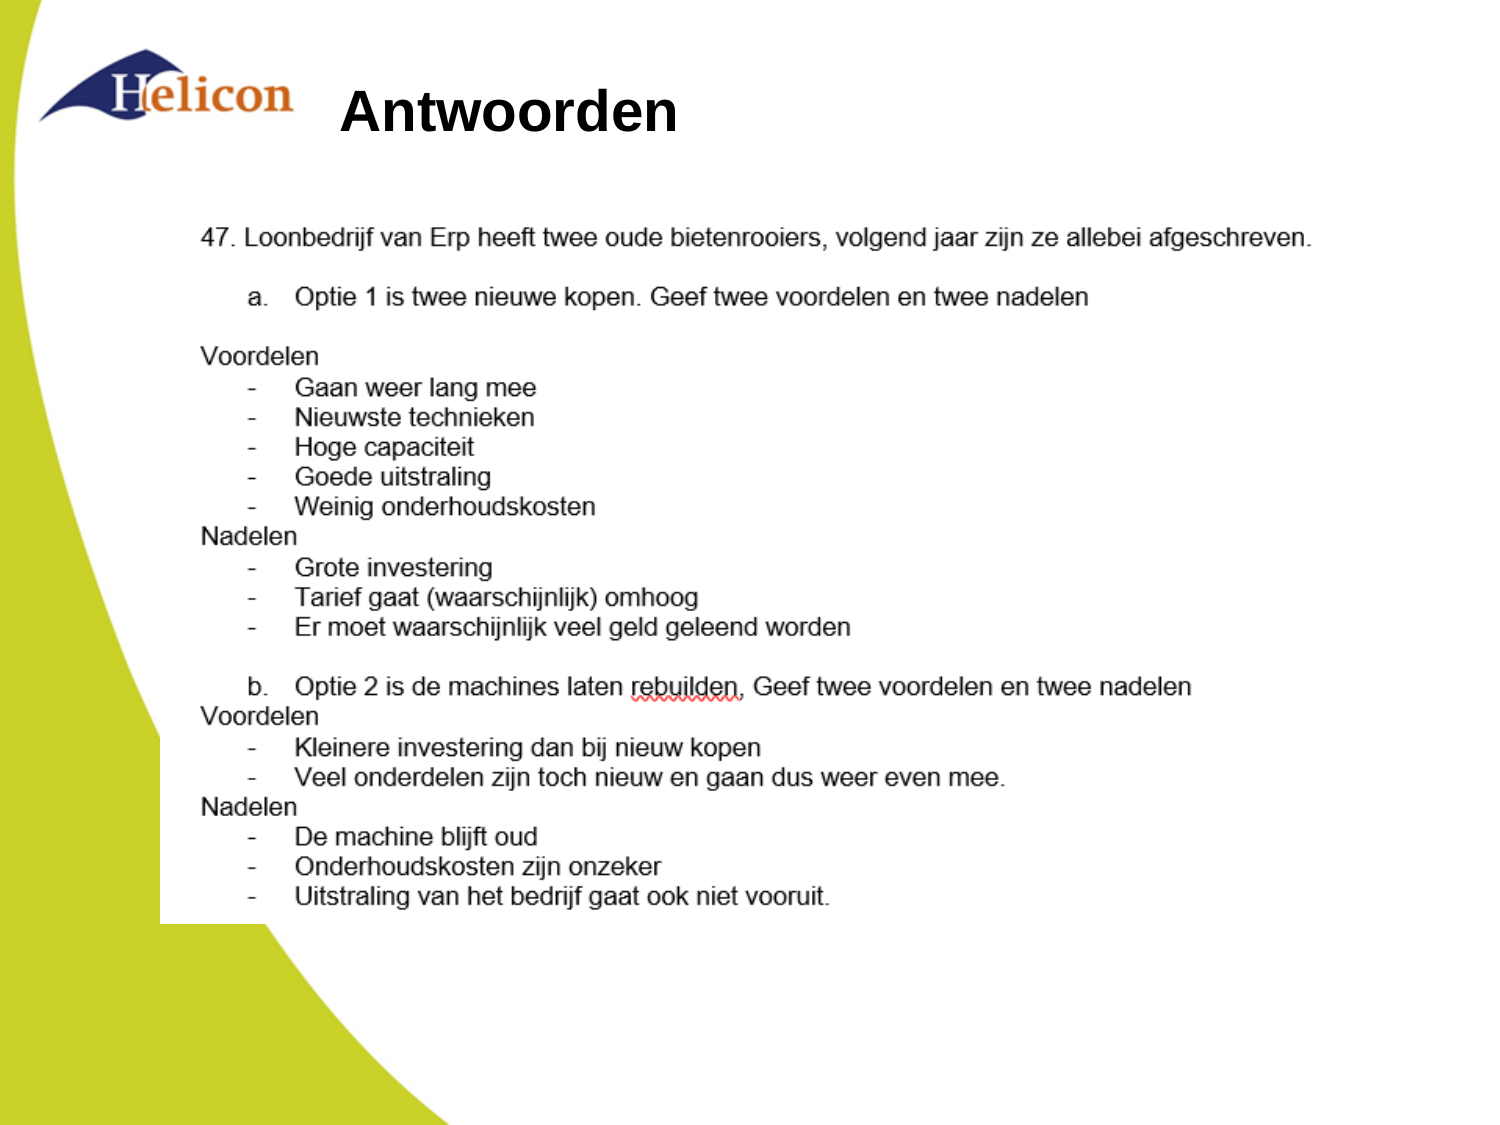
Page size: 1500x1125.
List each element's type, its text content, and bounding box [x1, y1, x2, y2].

picture [0, 0, 1500, 1125]
title Antwoorden [324, 54, 1415, 161]
